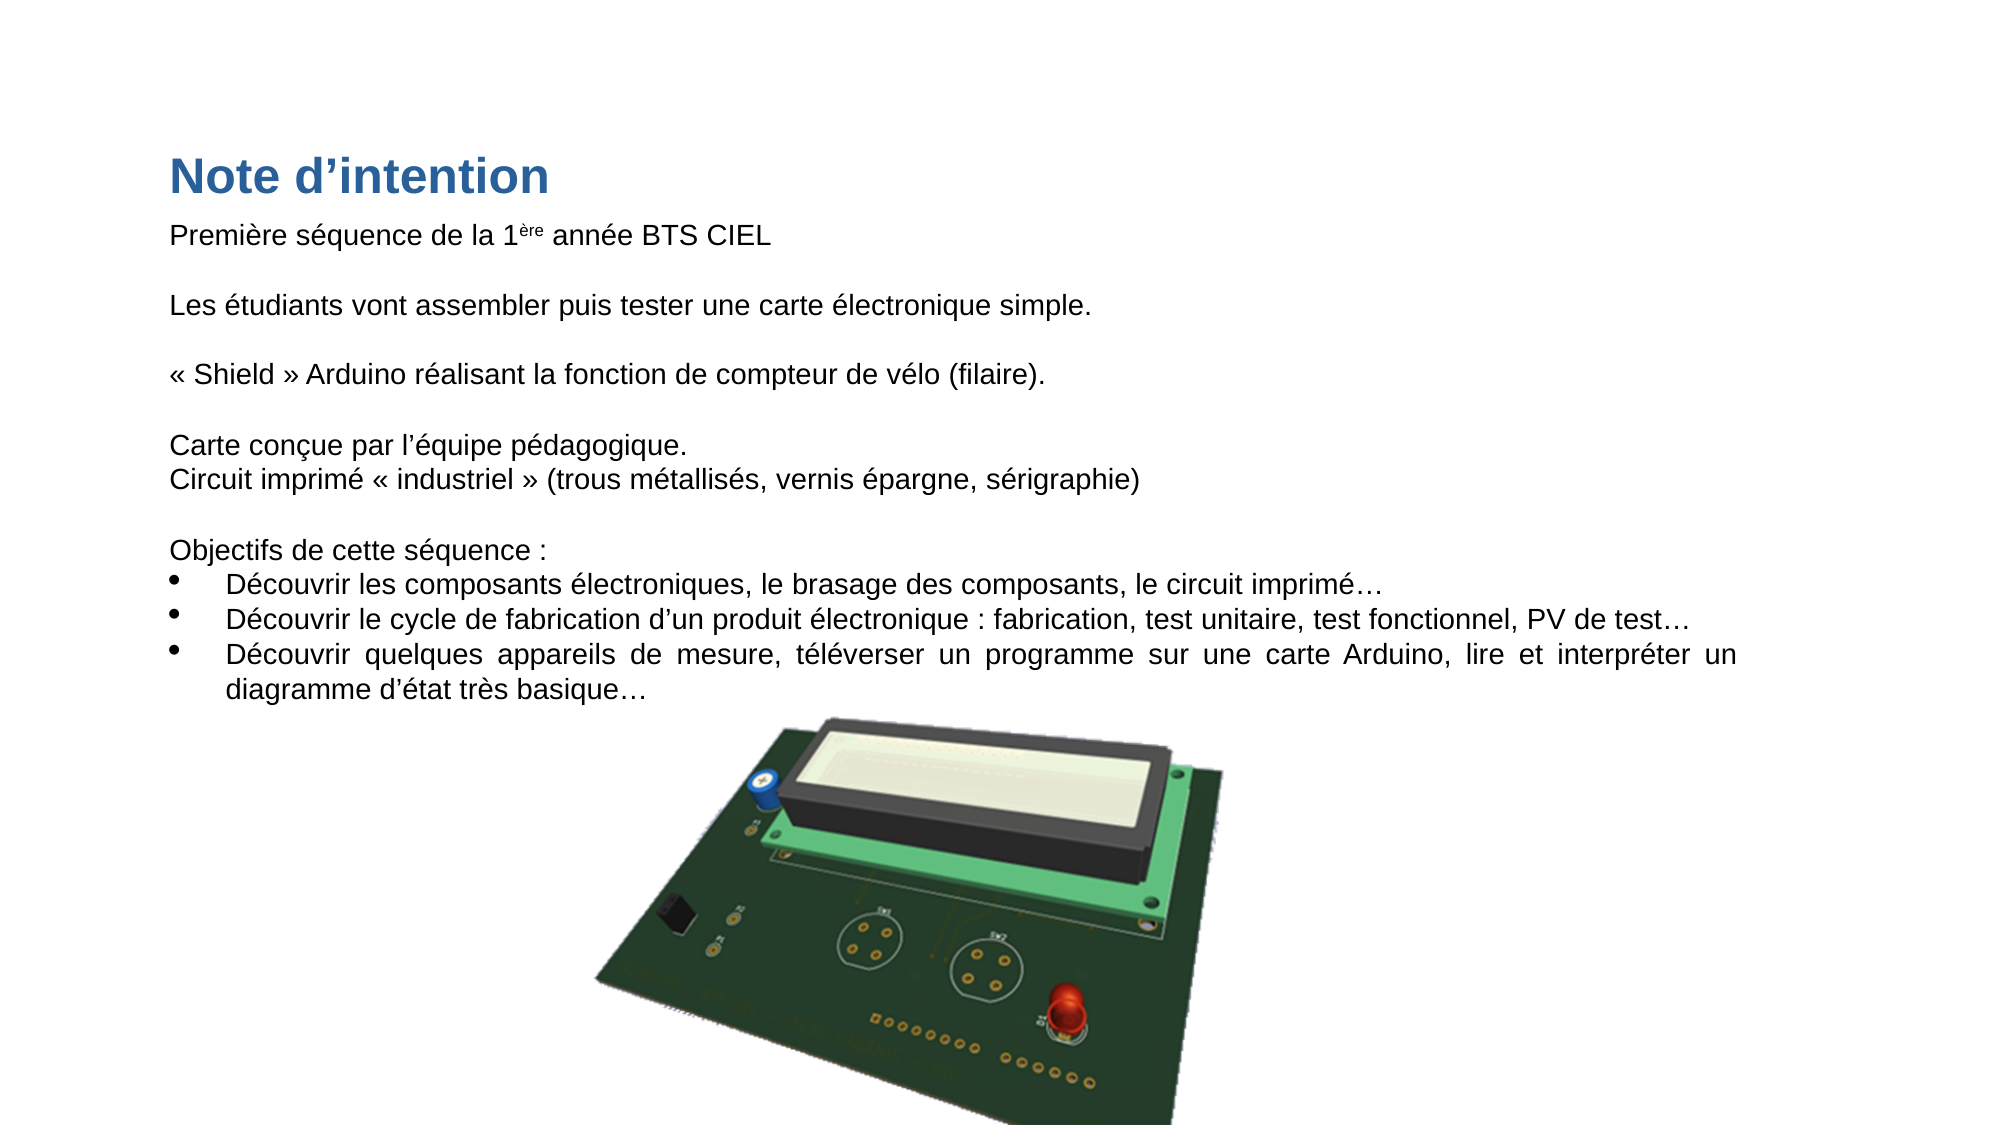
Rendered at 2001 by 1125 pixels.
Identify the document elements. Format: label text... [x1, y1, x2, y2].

picture [572, 708, 1231, 1125]
text_box Note d’intention Première séquence de la 1ère année BTS CIEL Les étudiants vont assembler puis tester une carte électronique simple. « Shield » Arduino réalisant la fonction de compteur de vélo (filaire). Carte conçue par l’équipe pédagogique. Circuit imprimé « industriel » (trous métallisés, vernis épargne, sérigraphie) Objectifs de cette séquence : Découvrir les composants électroniques, le brasage des composants, le circuit imprimé… Découvrir le cycle de fabrication d’un produit électronique : fabrication, test unitaire, test fonctionnel, PV de test… Découvrir quelques appareils de mesure, téléverser un programme sur une carte Arduino, lire et interpréter un diagramme d’état très basique… [154, 136, 1755, 748]
